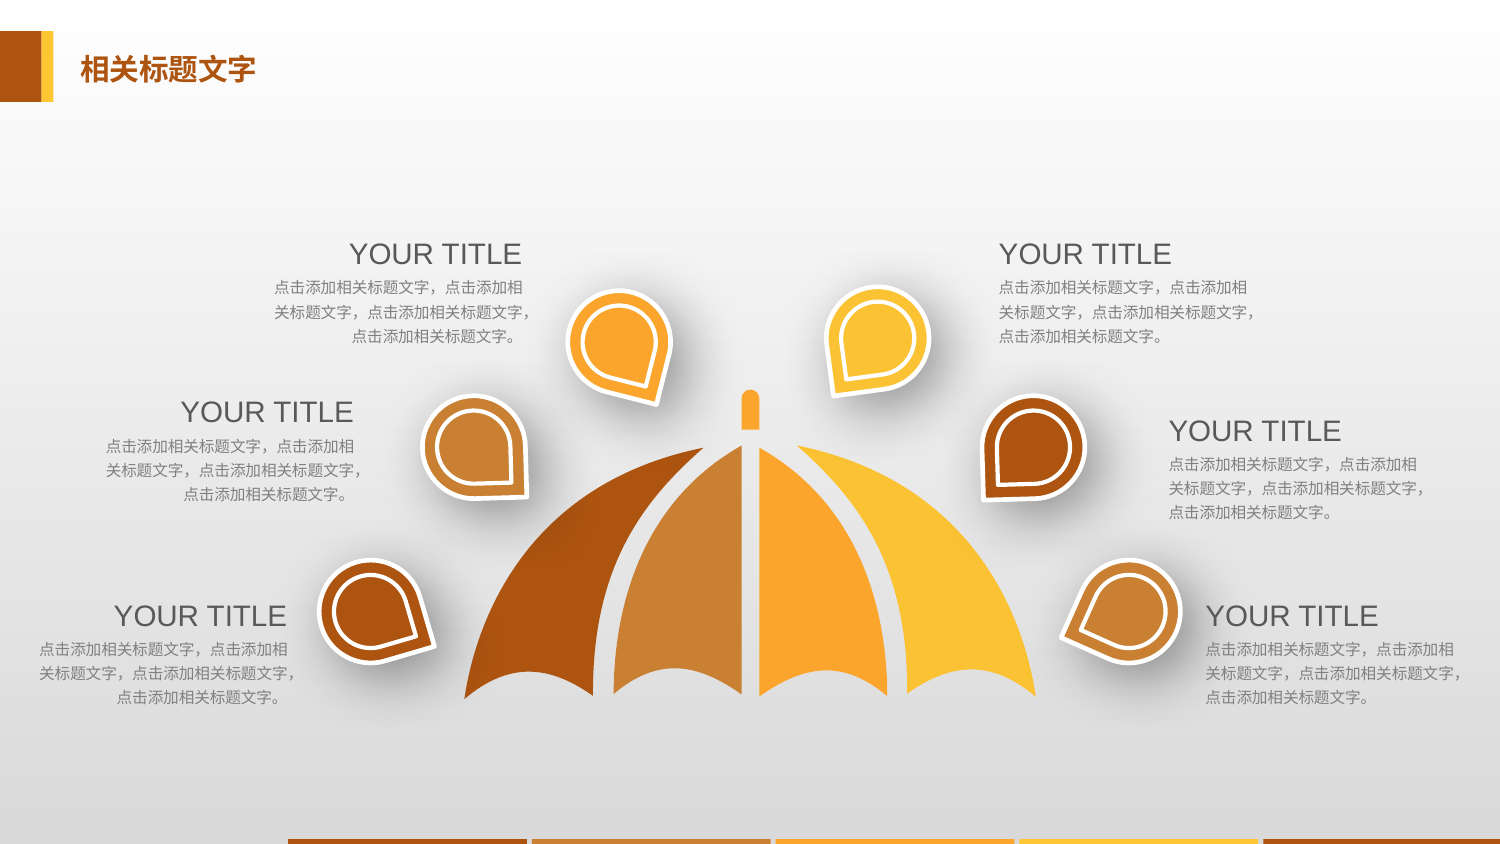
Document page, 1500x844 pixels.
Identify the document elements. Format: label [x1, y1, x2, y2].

text_box [0, 30, 1500, 844]
